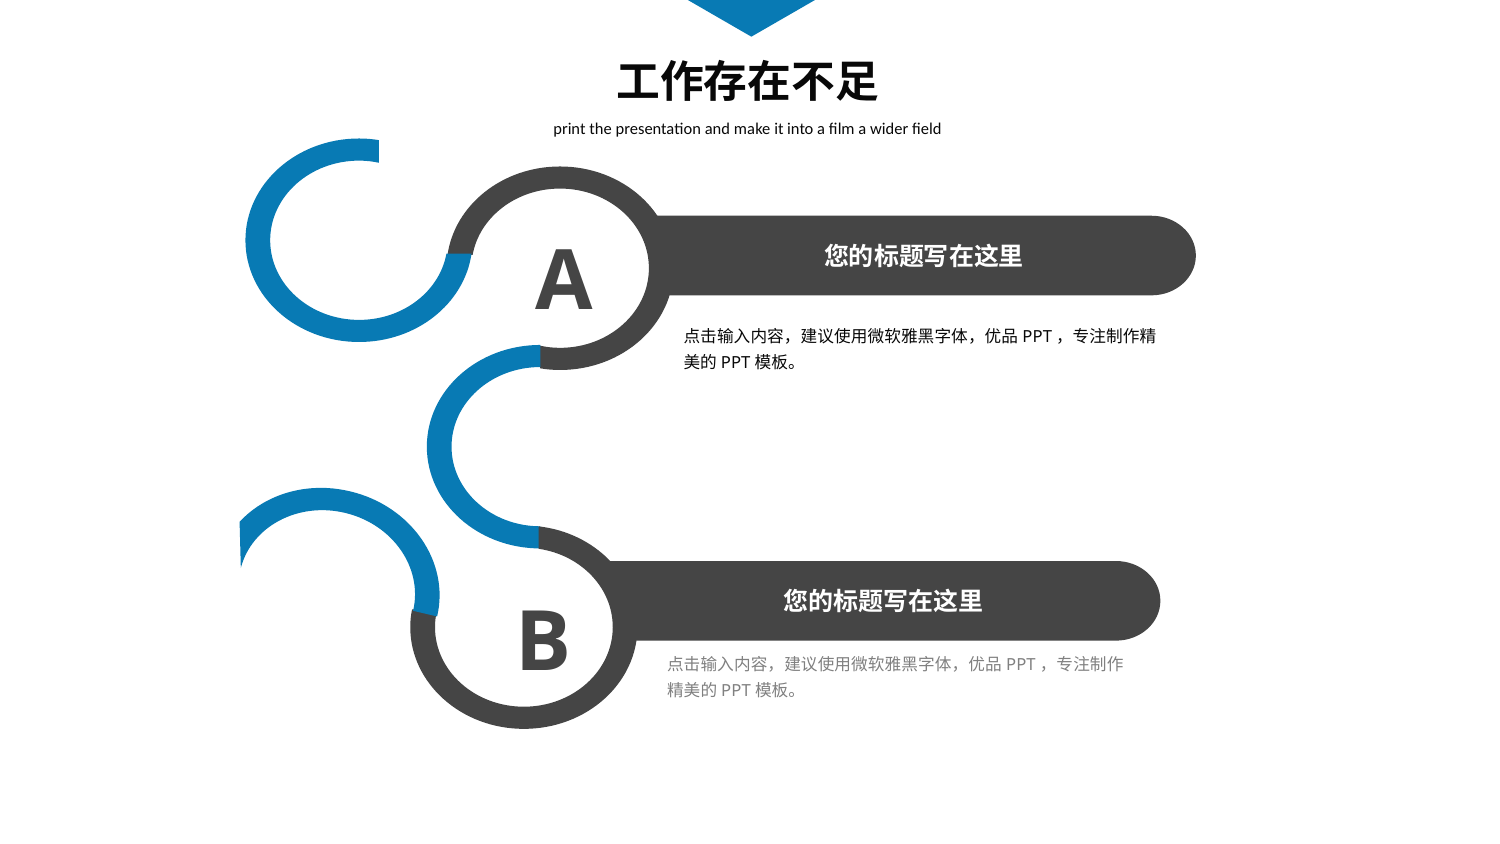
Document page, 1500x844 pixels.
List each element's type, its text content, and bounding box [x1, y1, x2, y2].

text_box print the presentation and make it into a film a wider field [495, 110, 1000, 138]
text_box [685, 0, 816, 38]
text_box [237, 138, 1196, 729]
text_box 工作存在不足 [510, 46, 985, 110]
